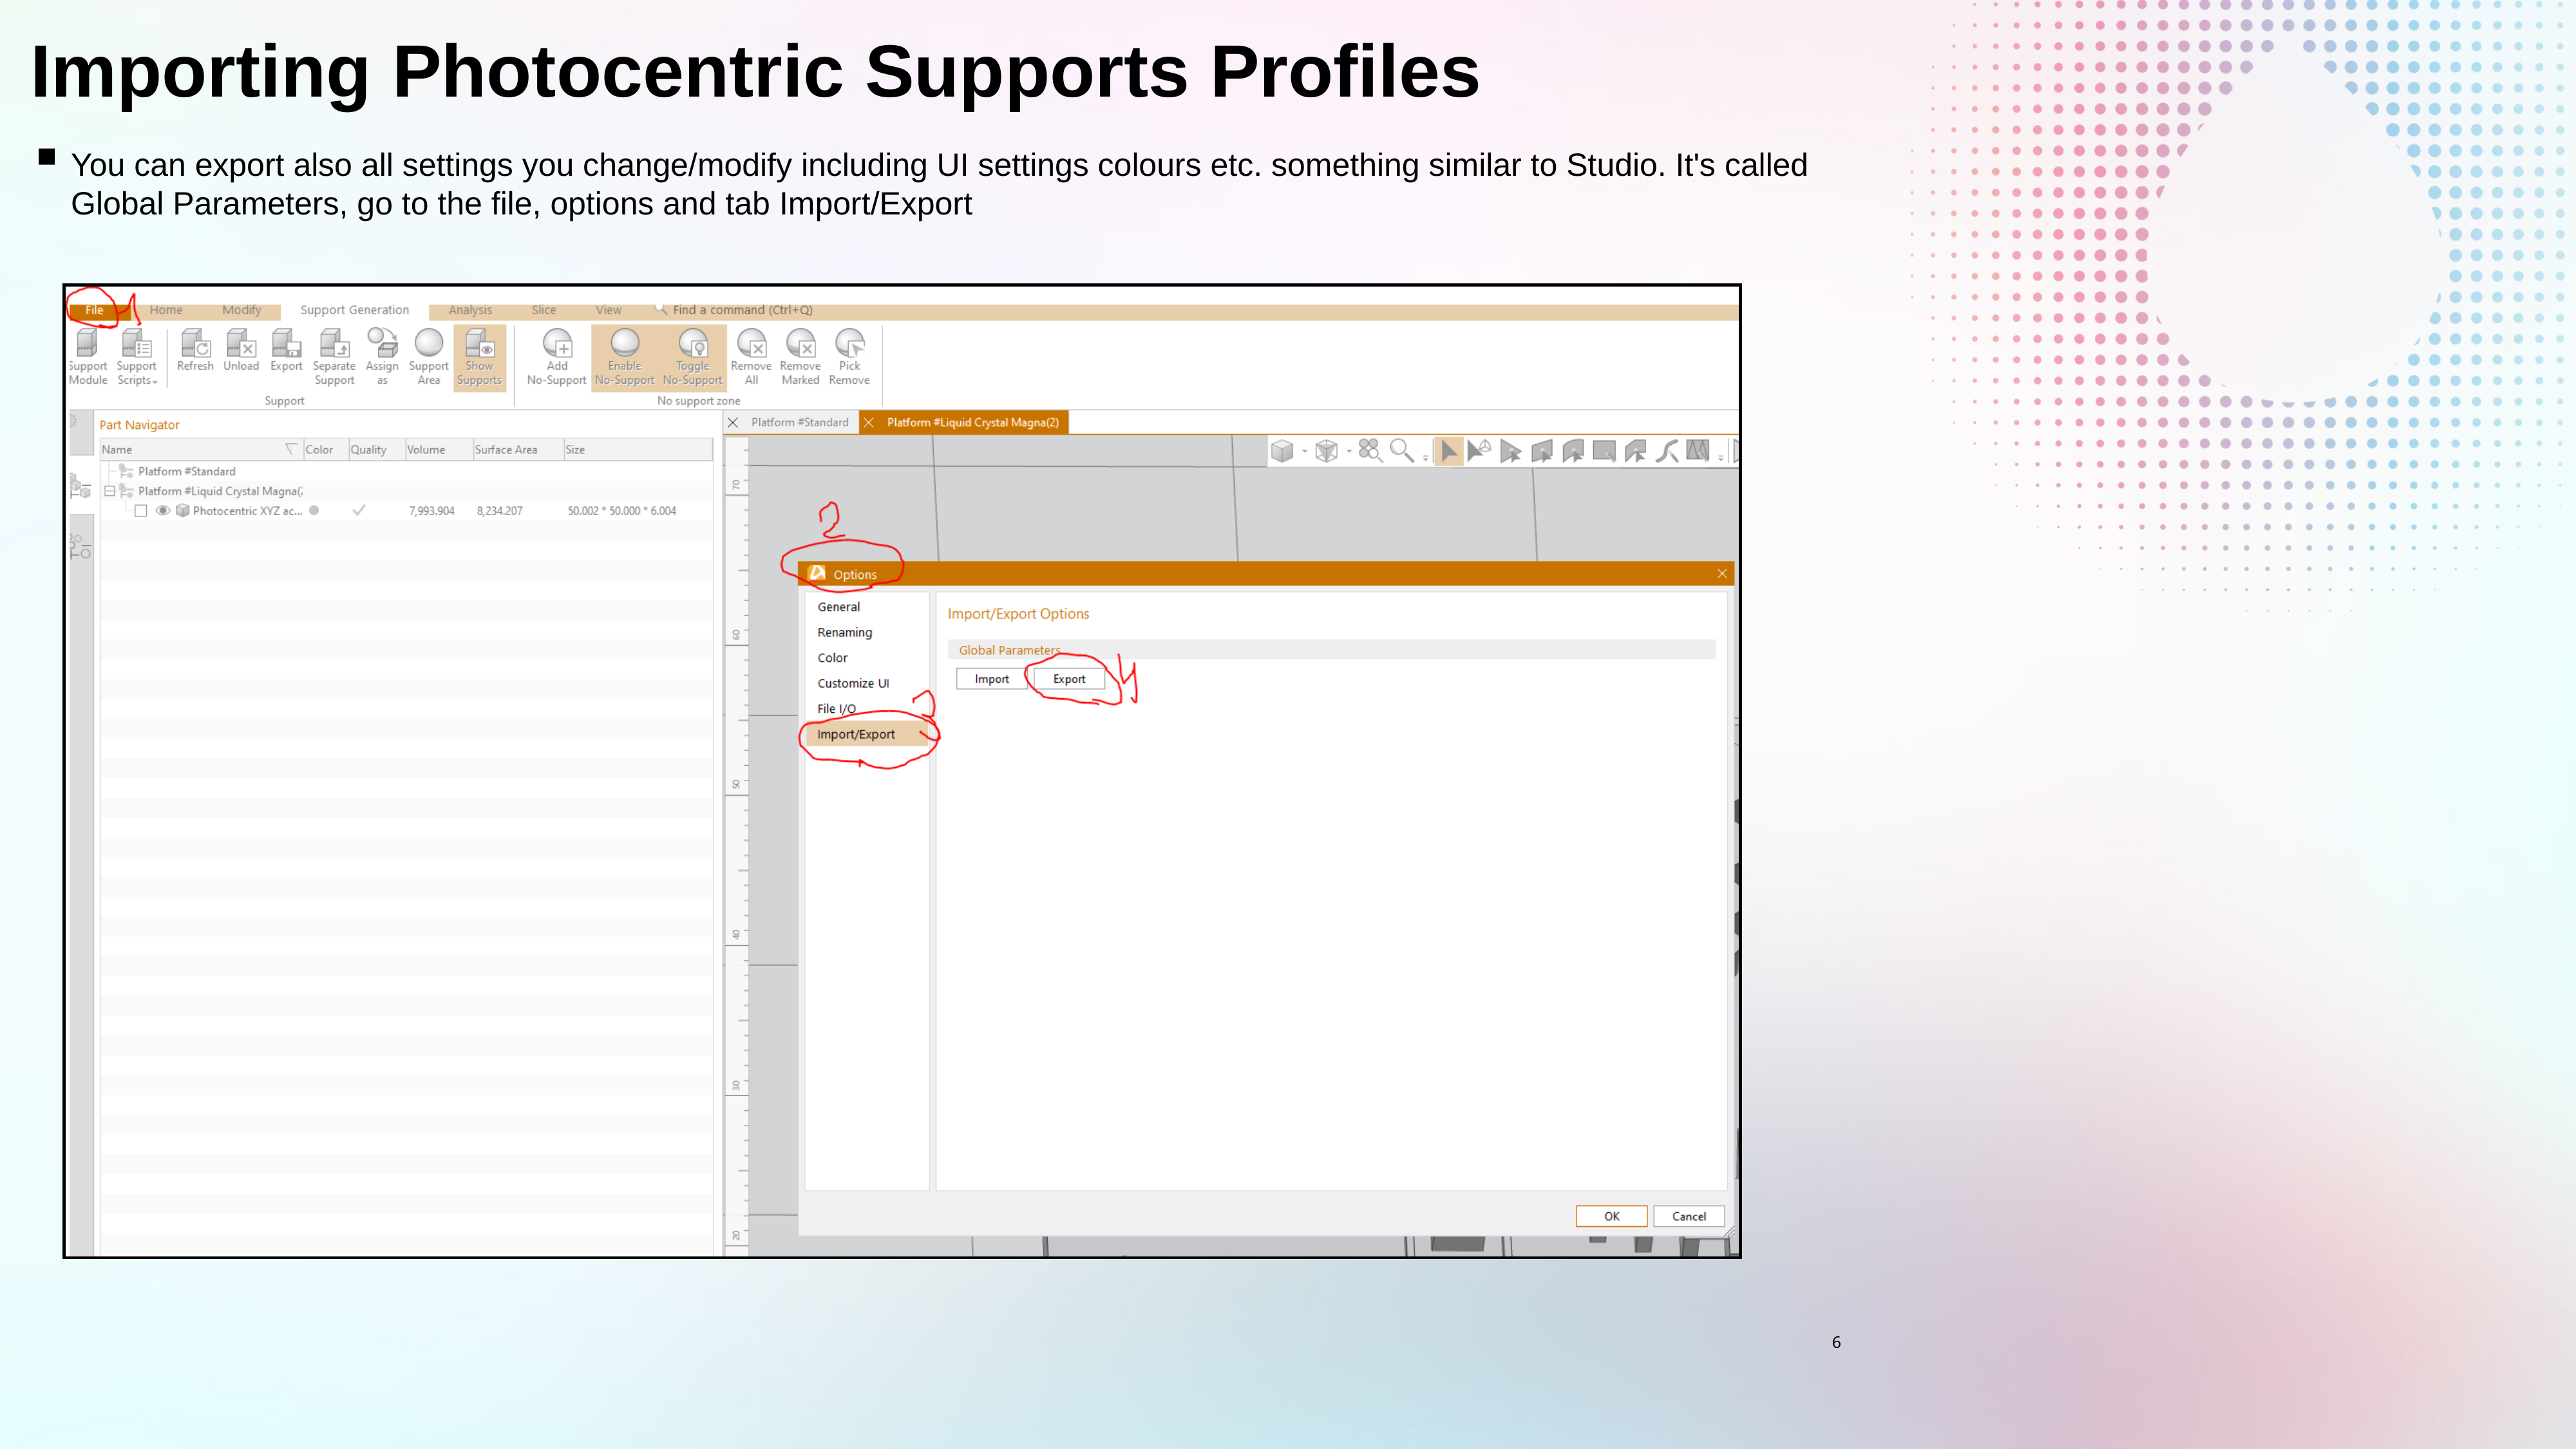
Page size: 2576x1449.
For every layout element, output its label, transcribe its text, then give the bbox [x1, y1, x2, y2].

picture [0, 0, 2576, 1449]
slide_number 6 [1817, 1328, 1847, 1358]
text_box Importing Photocentric Supports Profiles [25, 17, 1608, 118]
text_box You can export also all settings you change/modify including UI settings colours etc. something similar to Studio. It's called Global Parameters, go to the file, options and tab Import/Export [25, 139, 1870, 288]
